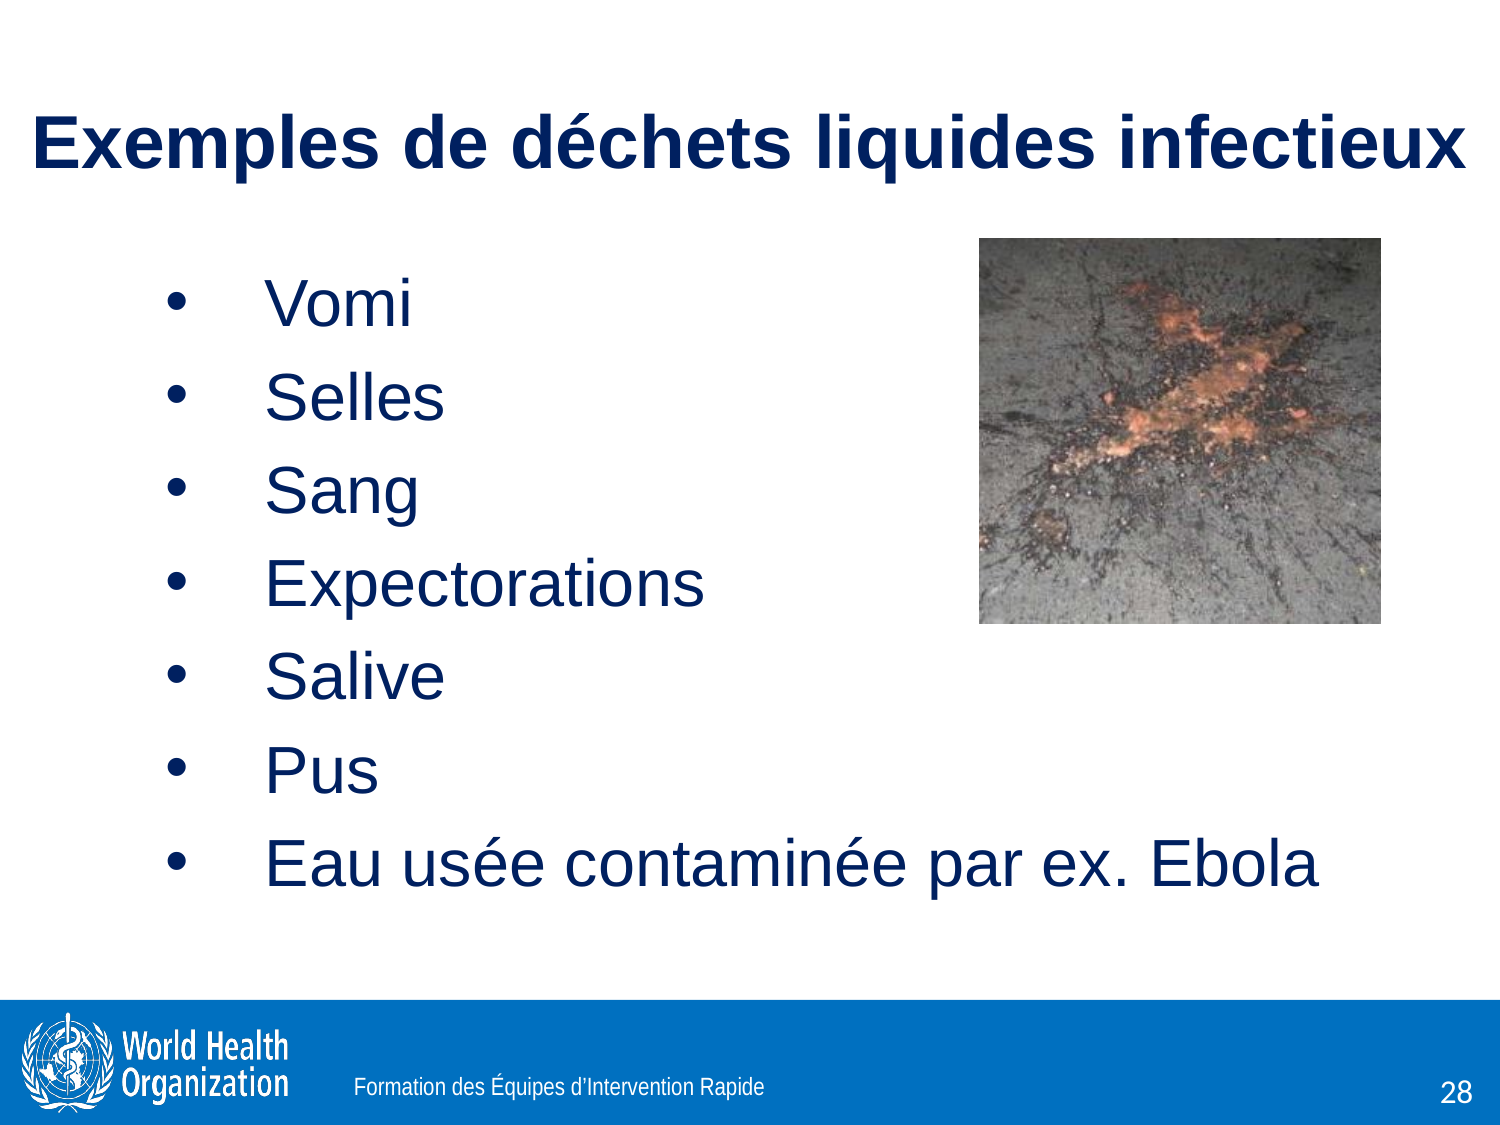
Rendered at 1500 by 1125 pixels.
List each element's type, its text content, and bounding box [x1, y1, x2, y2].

title Exemples de déchets liquides infectieux [0, 45, 1500, 233]
picture [21, 1012, 288, 1113]
list Vomi Selles Sang Expectorations Salive Pus Eau usée contaminée par ex. Ebola [150, 252, 1500, 995]
picture [978, 237, 1381, 625]
